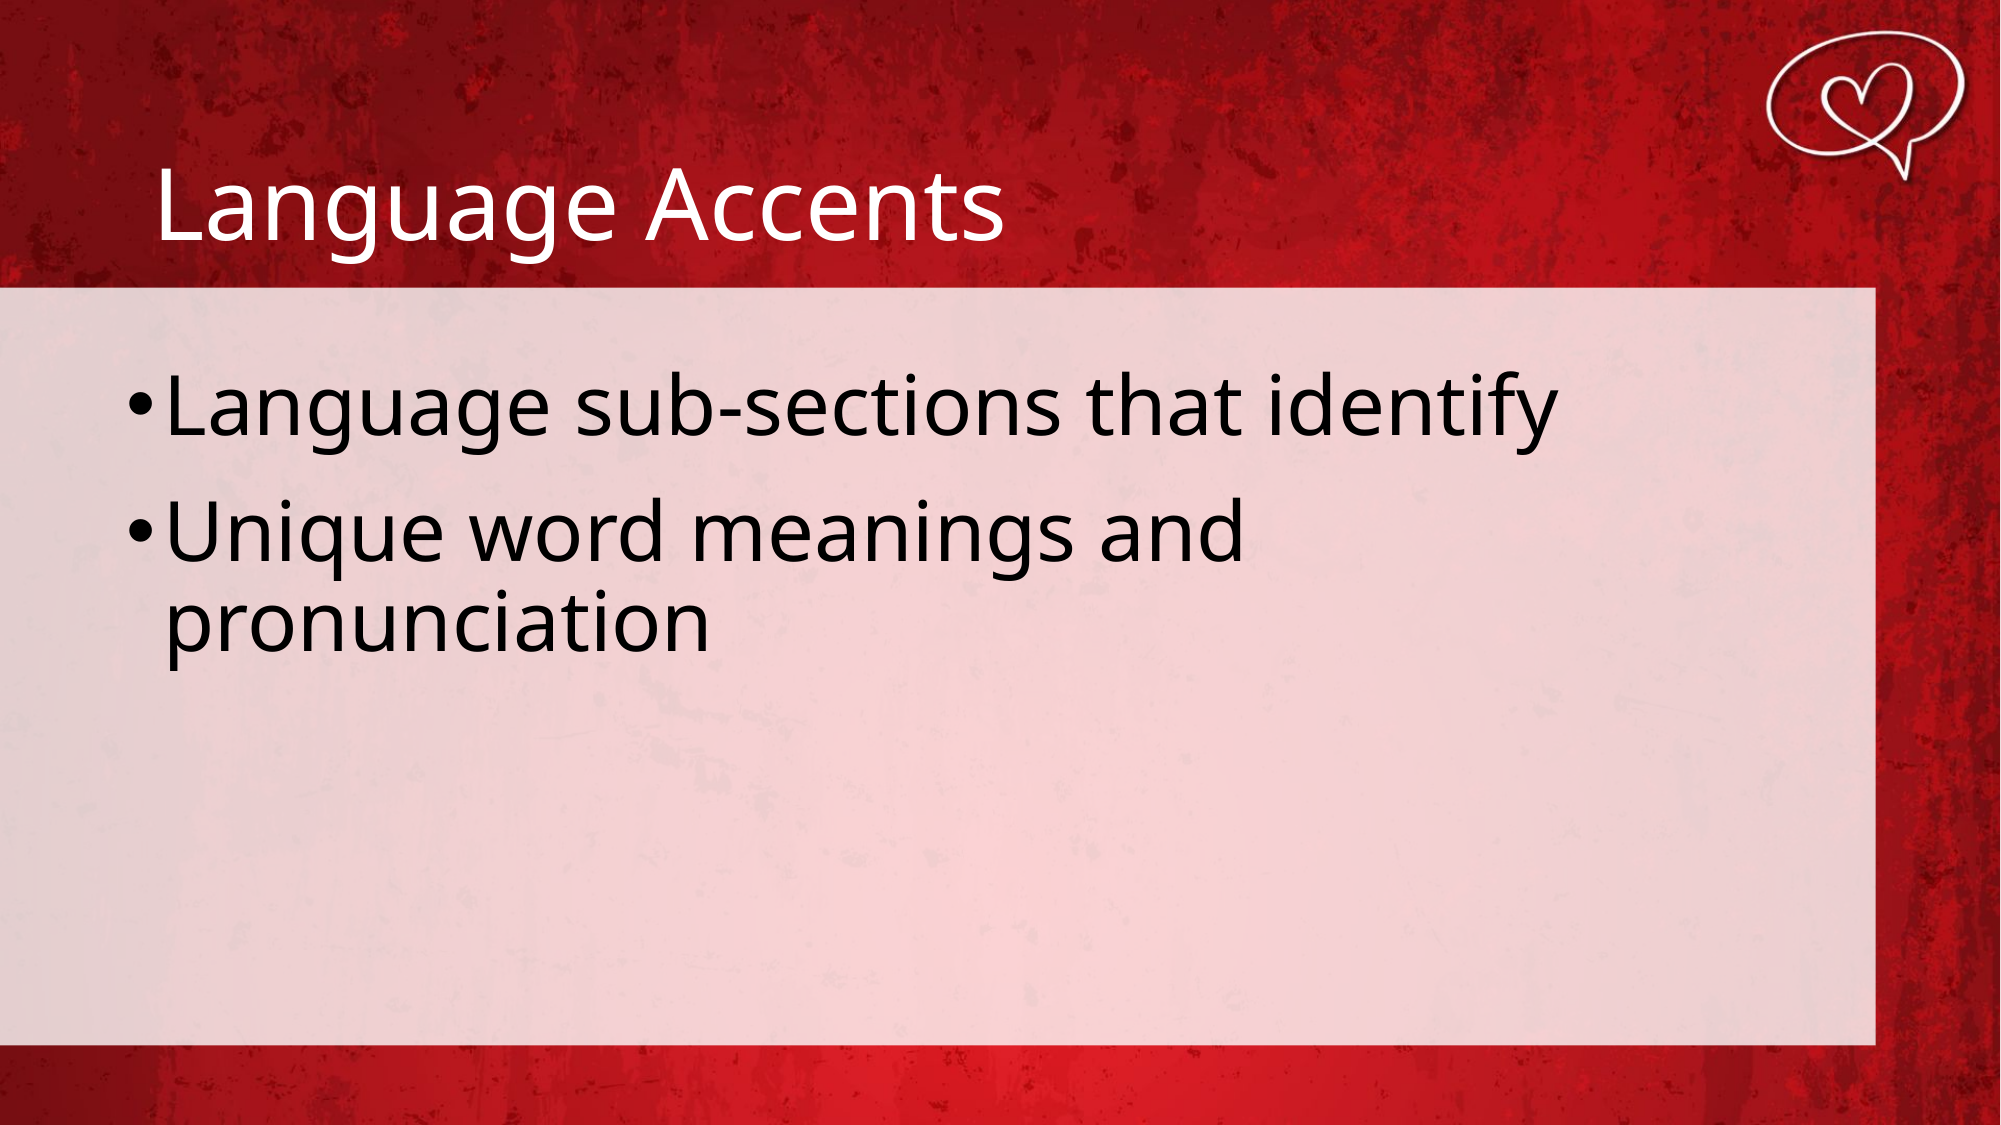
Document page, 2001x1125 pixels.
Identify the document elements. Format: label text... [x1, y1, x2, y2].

picture [0, 0, 2001, 1125]
list Language sub-sections that identify Unique word meanings and pronunciation [110, 286, 1816, 716]
title Language Accents [137, 59, 1863, 271]
